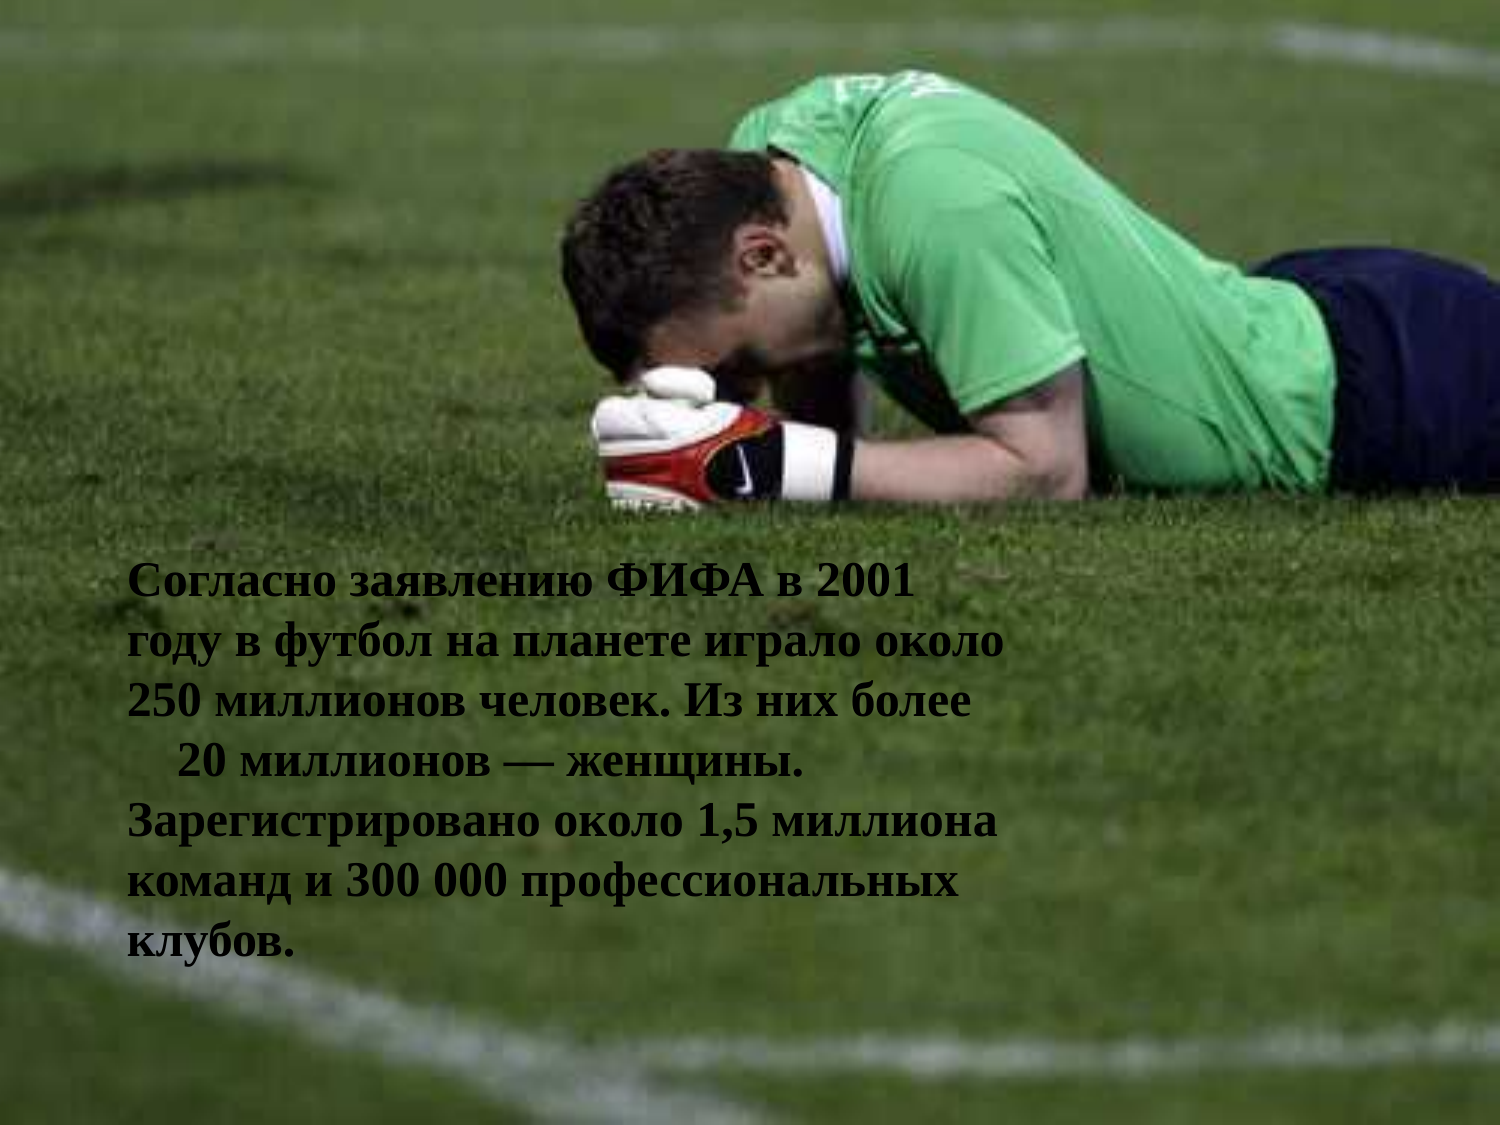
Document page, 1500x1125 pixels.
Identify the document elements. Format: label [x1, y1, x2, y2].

list [0, 0, 1500, 1125]
